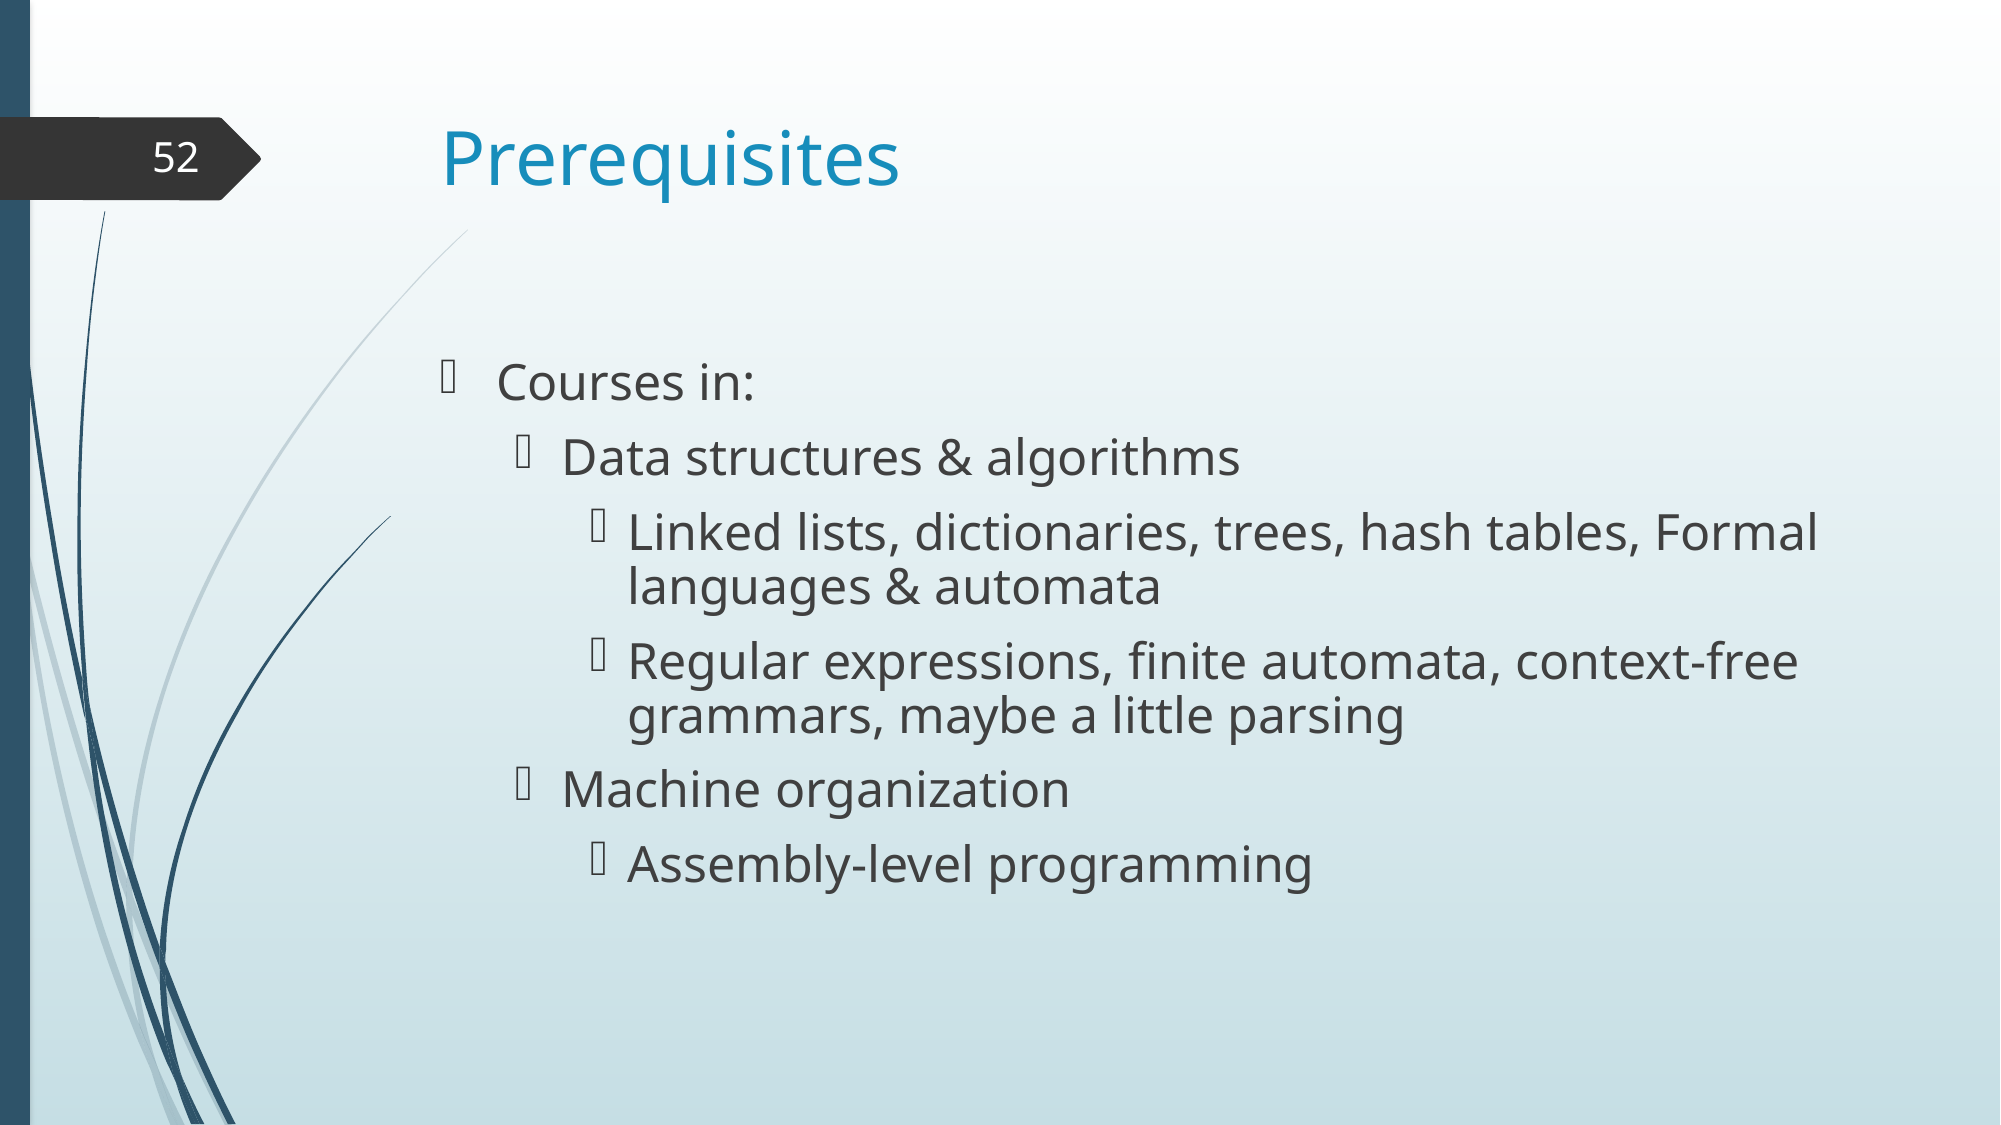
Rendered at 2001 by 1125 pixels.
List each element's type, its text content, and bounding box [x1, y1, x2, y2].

slide_number 52 [87, 129, 216, 190]
list Courses in: Data structures & algorithms Linked lists, dictionaries, trees, hash tables, Formal languages & automata Regular expressions, finite automata, context-free grammars, maybe a little parsing Machine organization Assembly-level programming [424, 350, 1888, 988]
title Prerequisites [425, 102, 1888, 313]
